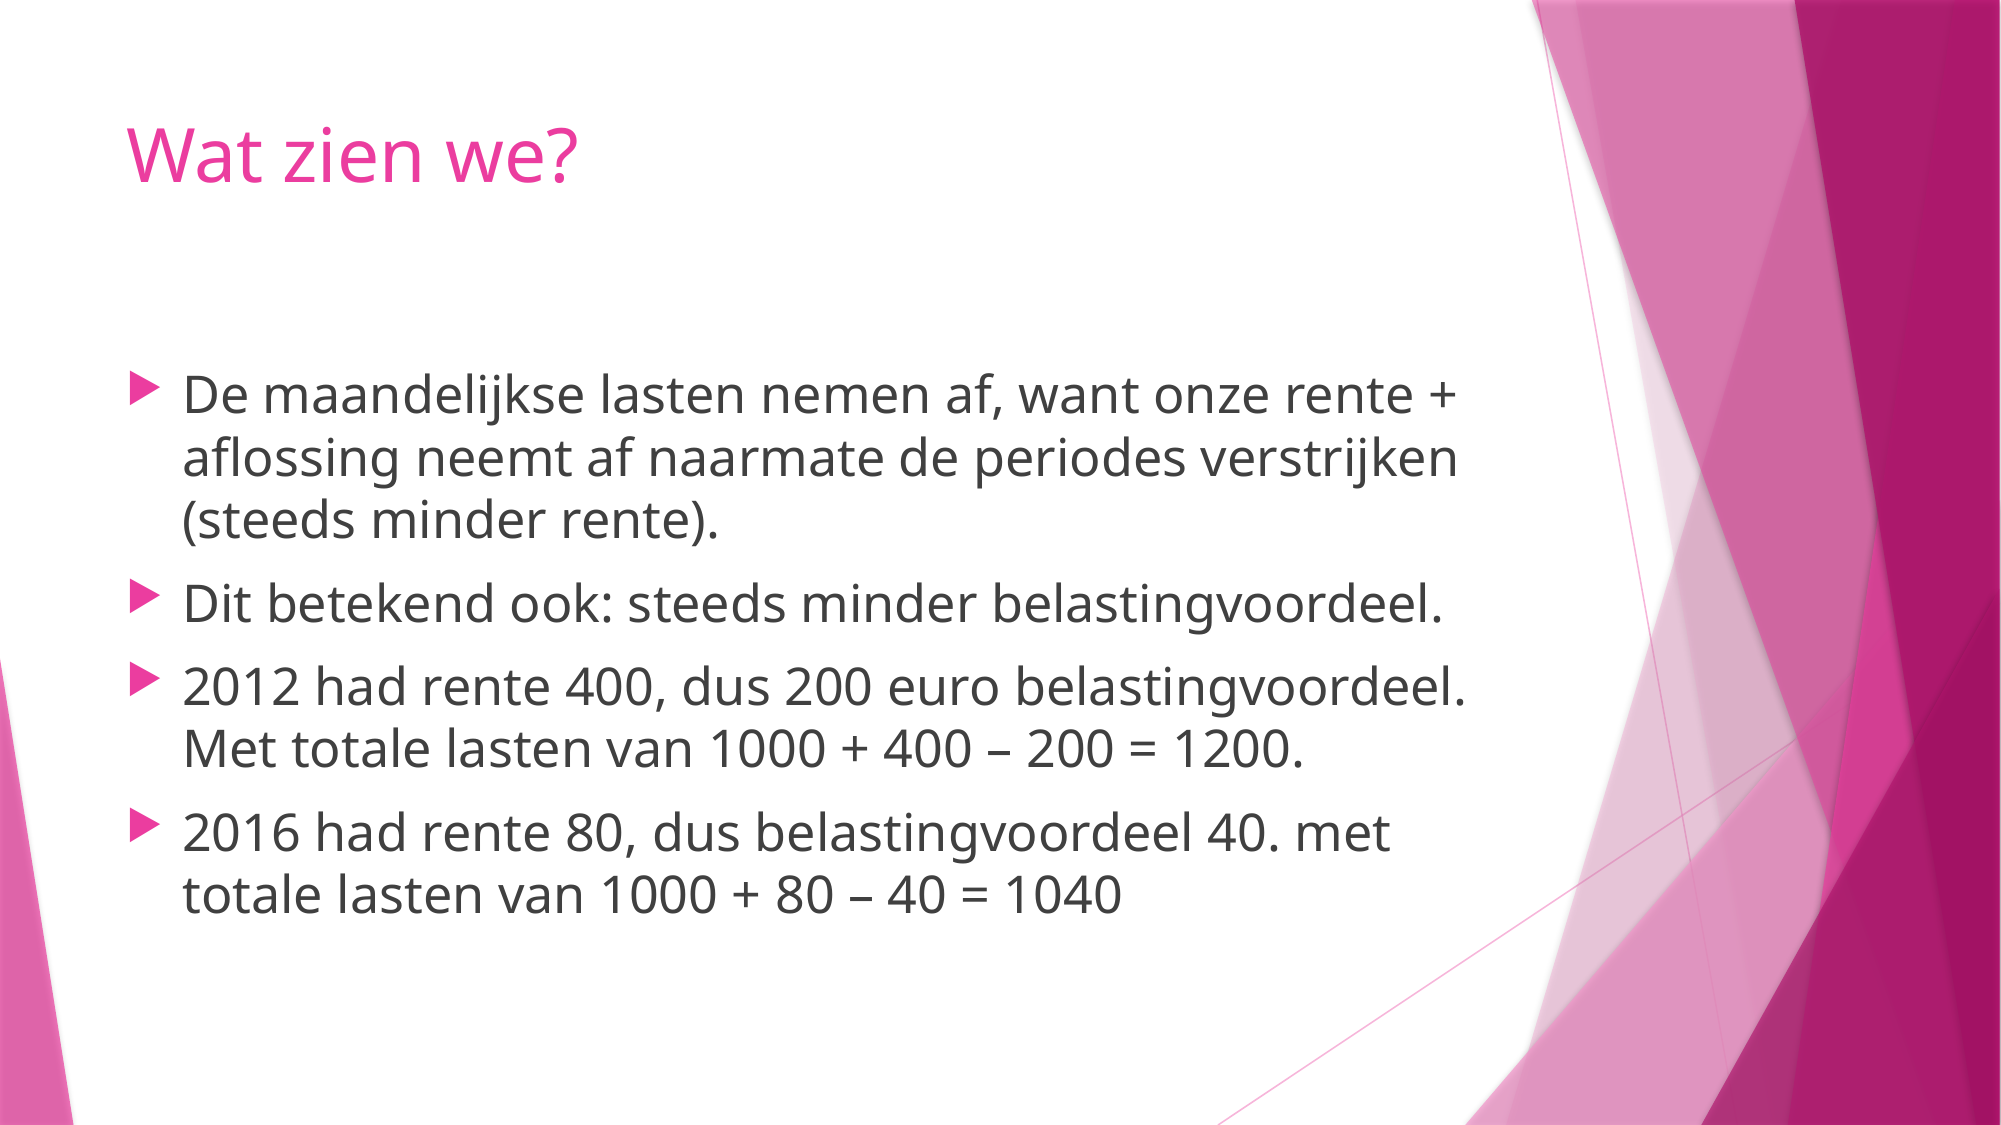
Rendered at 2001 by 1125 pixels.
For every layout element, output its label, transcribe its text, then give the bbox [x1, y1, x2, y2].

title Wat zien we? [111, 99, 1522, 317]
list De maandelijkse lasten nemen af, want onze rente + aflossing neemt af naarmate de periodes verstrijken (steeds minder rente). Dit betekend ook: steeds minder belastingvoordeel. 2012 had rente 400, dus 200 euro belastingvoordeel. Met totale lasten van 1000 + 400 – 200 = 1200. 2016 had rente 80, dus belastingvoordeel 40. met totale lasten van 1000 + 80 – 40 = 1040 [111, 354, 1522, 992]
